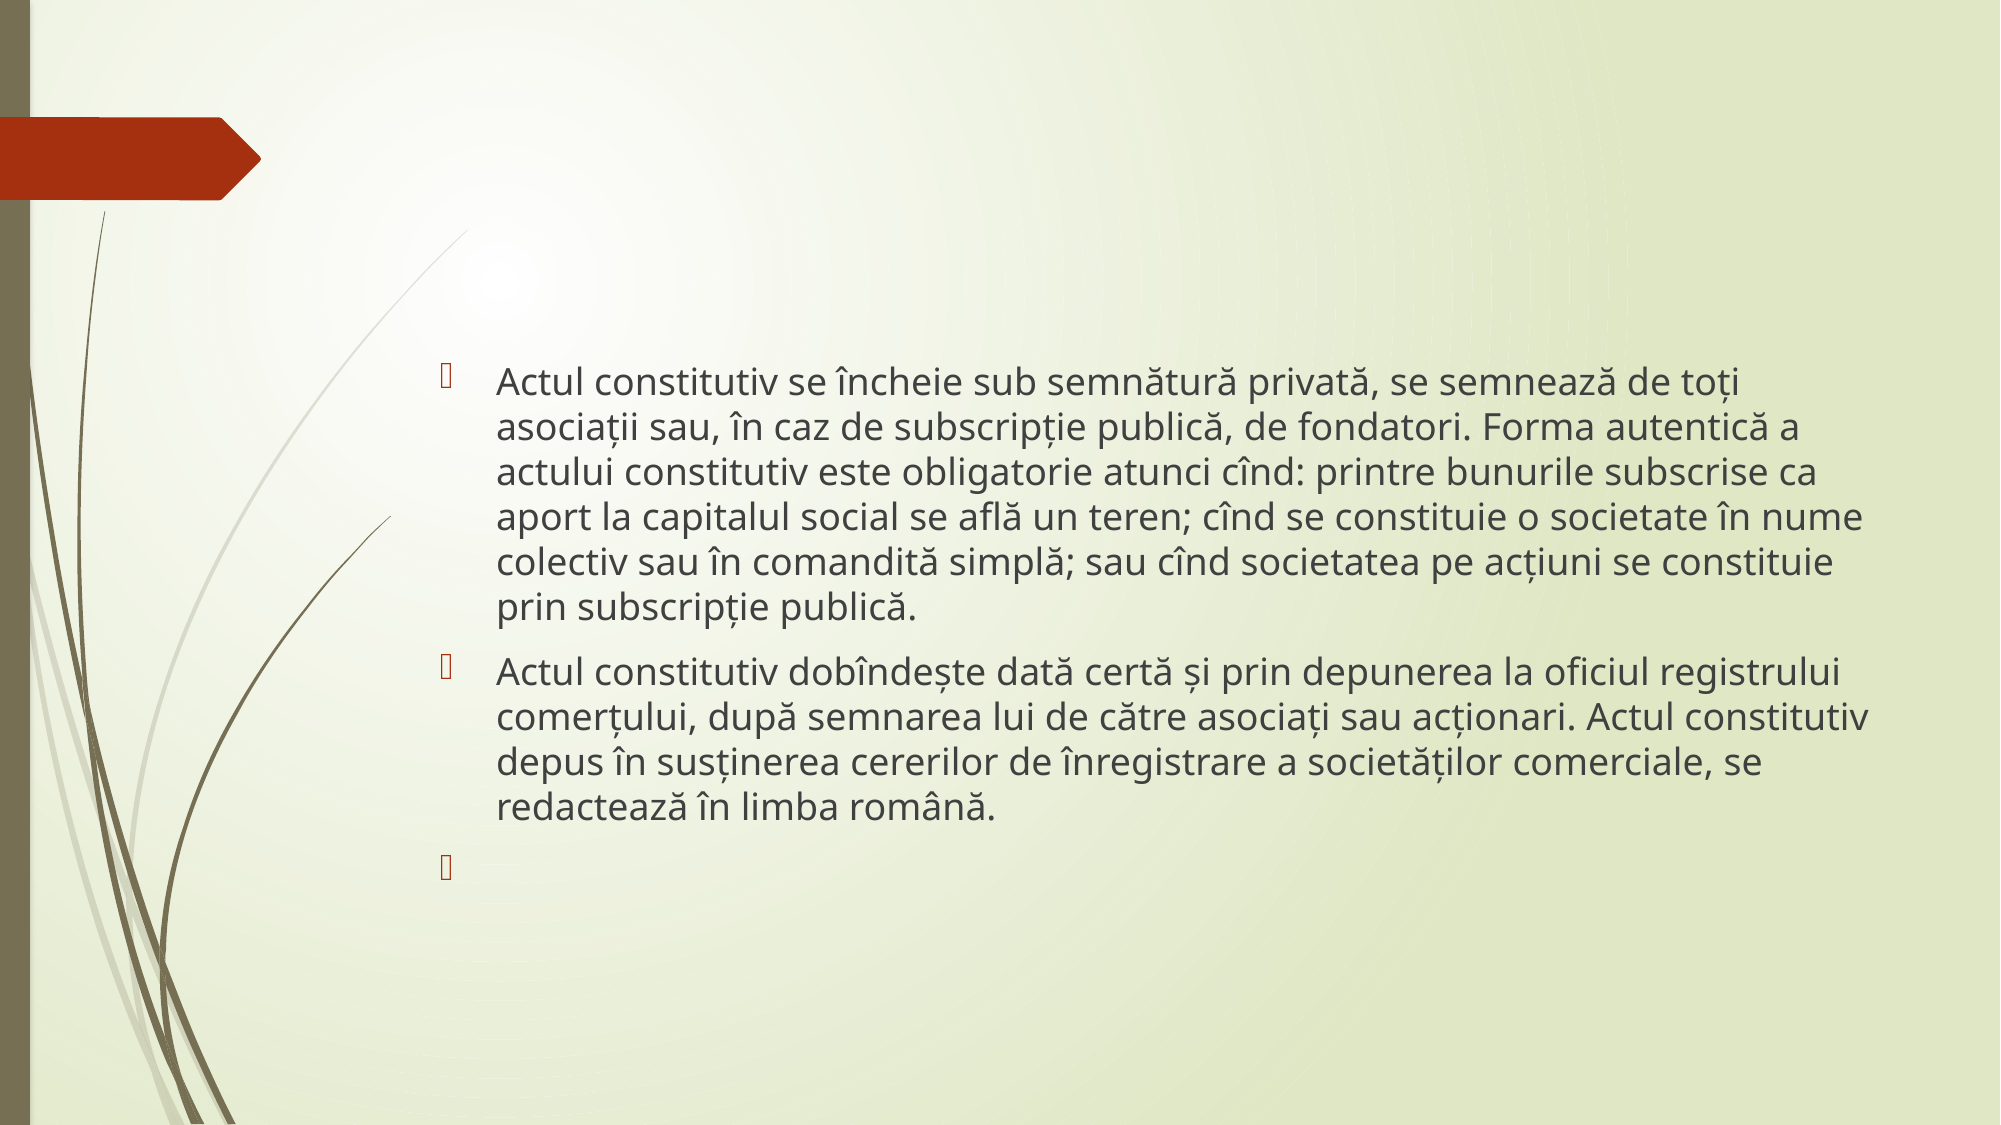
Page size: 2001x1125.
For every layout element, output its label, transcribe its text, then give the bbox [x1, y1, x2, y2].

list Actul constitutiv se încheie sub semnătură privată, se semnează de toţi asociaţii sau, în caz de subscripţie publică, de fondatori. Forma autentică a actului constitutiv este obligatorie atunci cînd: printre bunurile subscrise ca aport la capitalul social se află un teren; cînd se constituie o societate în nume colectiv sau în comandită simplă; sau cînd societatea pe acţiuni se constituie prin subscripţie publică. Actul constitutiv dobîndeşte dată certă şi prin depunerea la oficiul registrului comerţului, după semnarea lui de către asociaţi sau acţionari. Actul constitutiv depus în susţinerea cererilor de înregistrare a societăţilor comerciale, se redactează în limba română. [424, 350, 1888, 970]
